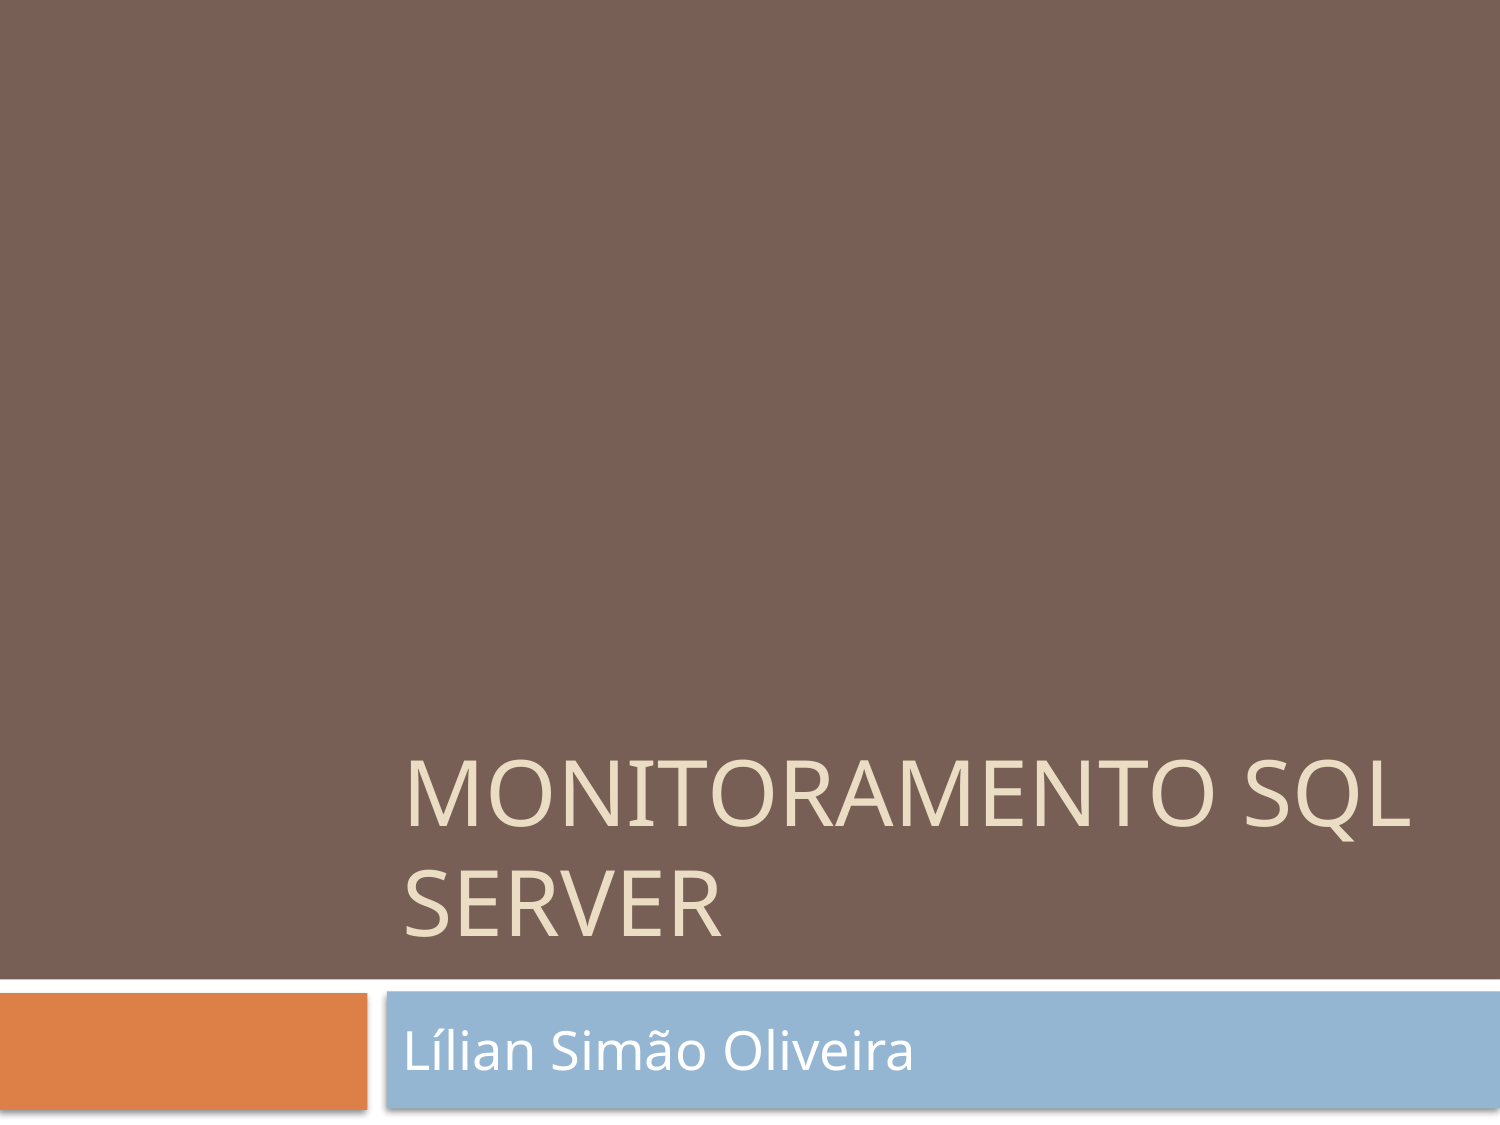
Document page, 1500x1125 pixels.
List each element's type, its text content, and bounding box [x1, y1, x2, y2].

subtitle Lílian Simão Oliveira [387, 992, 1488, 1105]
title Monitoramento SQL Server [387, 662, 1450, 963]
